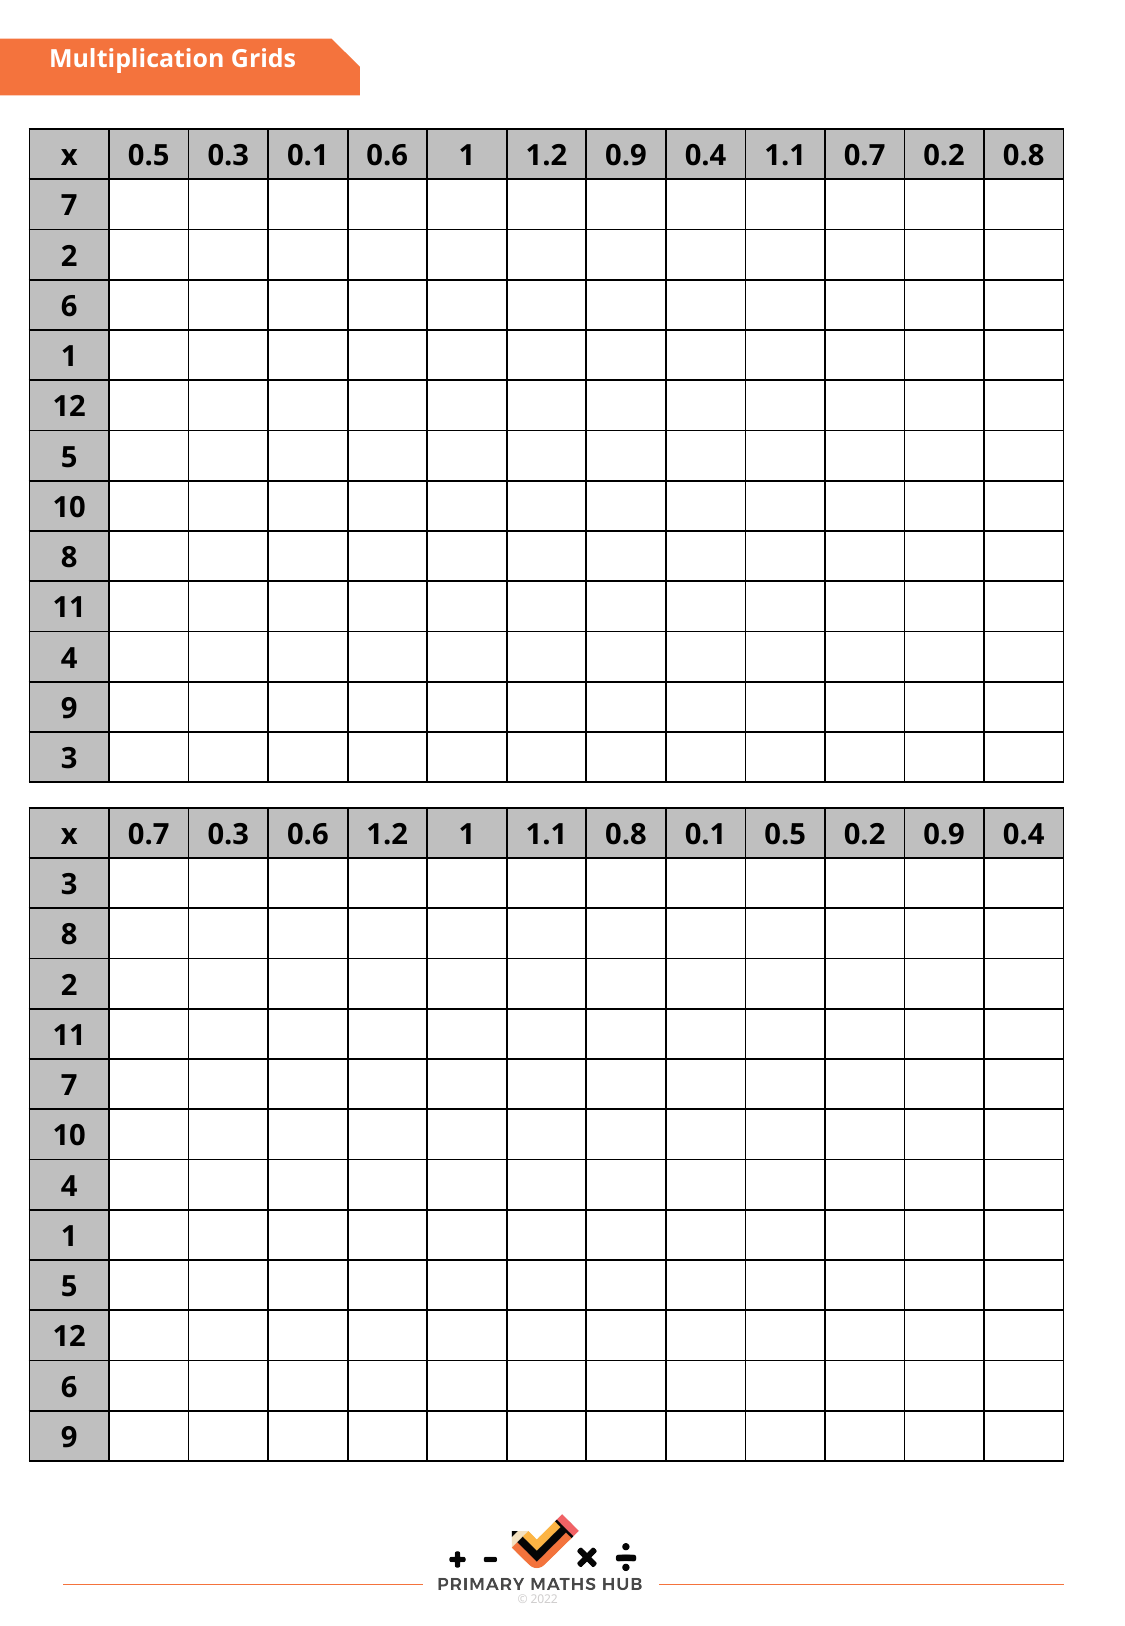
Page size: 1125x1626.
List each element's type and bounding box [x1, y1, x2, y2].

table_header [667, 130, 745, 178]
table_cell [905, 1060, 983, 1108]
table_cell [189, 1412, 267, 1460]
table_header [985, 809, 1063, 857]
table_cell [985, 281, 1063, 329]
table_cell [905, 1361, 983, 1410]
table_cell [587, 482, 665, 530]
table_cell [30, 859, 108, 907]
table_header [349, 130, 426, 178]
table_cell [587, 859, 665, 907]
table_cell [667, 532, 745, 580]
table_cell [905, 733, 983, 781]
table_cell [349, 1412, 426, 1460]
table_cell [428, 632, 506, 681]
table_cell [349, 381, 426, 430]
table_cell [349, 909, 426, 958]
table_cell [905, 959, 983, 1008]
table_cell [269, 431, 347, 480]
table_cell [905, 482, 983, 530]
table_cell [428, 1311, 506, 1360]
table_cell [508, 532, 585, 580]
table_cell [826, 1311, 904, 1360]
table_header [428, 809, 506, 857]
table_cell [587, 281, 665, 329]
table_cell [985, 632, 1063, 681]
table_cell [905, 180, 983, 229]
table_cell [349, 859, 426, 907]
table_header [826, 809, 904, 857]
table_cell [587, 1160, 665, 1209]
table_cell [826, 281, 904, 329]
table_cell [985, 582, 1063, 631]
table_cell [428, 1060, 506, 1108]
table_cell [826, 909, 904, 958]
table_cell [428, 1261, 506, 1309]
table_cell [667, 909, 745, 958]
table_cell [826, 959, 904, 1008]
table_cell [508, 1412, 585, 1460]
table_cell [905, 582, 983, 631]
table_cell [189, 909, 267, 958]
table_cell [189, 532, 267, 580]
table_cell [269, 331, 347, 379]
table_cell [826, 632, 904, 681]
table_cell [428, 331, 506, 379]
table_cell [30, 632, 108, 681]
table_cell [349, 1211, 426, 1259]
table_cell [428, 582, 506, 631]
table_cell [349, 482, 426, 530]
table_cell [189, 733, 267, 781]
table_cell [269, 532, 347, 580]
table_cell [30, 733, 108, 781]
table_cell [508, 733, 585, 781]
table_cell [587, 1261, 665, 1309]
table_cell [30, 909, 108, 958]
table_header [189, 809, 267, 857]
table_header [269, 130, 347, 178]
table_cell [189, 582, 267, 631]
table_header [667, 809, 745, 857]
table_cell [189, 1211, 267, 1259]
table_cell [269, 1311, 347, 1360]
table_cell [587, 1361, 665, 1410]
table_cell [667, 1010, 745, 1058]
table_cell [110, 582, 188, 631]
table_cell [985, 381, 1063, 430]
table_cell [587, 1412, 665, 1460]
table_cell [269, 1160, 347, 1209]
table_cell [746, 959, 824, 1008]
table_cell [826, 1412, 904, 1460]
table_cell [905, 532, 983, 580]
table_header [508, 130, 585, 178]
table_cell [667, 431, 745, 480]
table_cell [985, 1010, 1063, 1058]
table_cell [189, 381, 267, 430]
table_cell [508, 431, 585, 480]
table_cell [587, 733, 665, 781]
table_cell [985, 1211, 1063, 1259]
table_cell [905, 1110, 983, 1159]
table_cell [746, 859, 824, 907]
table_cell [189, 331, 267, 379]
table_cell [269, 909, 347, 958]
table_cell [667, 1361, 745, 1410]
table_cell [985, 1261, 1063, 1309]
table_cell [905, 381, 983, 430]
table_cell [667, 1311, 745, 1360]
table_cell [667, 582, 745, 631]
table_cell [746, 683, 824, 731]
picture [432, 1512, 648, 1597]
table_cell [508, 683, 585, 731]
table_cell [189, 1010, 267, 1058]
table_header [349, 809, 426, 857]
table_cell [110, 532, 188, 580]
table_cell [189, 230, 267, 279]
table_cell [985, 1311, 1063, 1360]
table_cell [428, 180, 506, 229]
table_cell [508, 331, 585, 379]
table_cell [110, 331, 188, 379]
table_cell [667, 859, 745, 907]
table_cell [269, 1060, 347, 1108]
table_cell [667, 381, 745, 430]
table_cell [587, 1211, 665, 1259]
table_cell [587, 1010, 665, 1058]
table_cell [746, 1311, 824, 1360]
table_cell [30, 1110, 108, 1159]
table_cell [428, 1010, 506, 1058]
table_cell [587, 909, 665, 958]
table_cell [587, 683, 665, 731]
table_cell [667, 1160, 745, 1209]
table_cell [508, 909, 585, 958]
table_cell [508, 1311, 585, 1360]
table_cell [269, 180, 347, 229]
table_cell [508, 1160, 585, 1209]
table_cell [428, 482, 506, 530]
table_cell [428, 281, 506, 329]
table_cell [269, 1010, 347, 1058]
table_cell [349, 230, 426, 279]
table_cell [269, 632, 347, 681]
table_cell [428, 859, 506, 907]
table_cell [349, 1361, 426, 1410]
table_cell [587, 632, 665, 681]
table_cell [189, 1361, 267, 1410]
table_cell [746, 1412, 824, 1460]
table_cell [667, 683, 745, 731]
table_cell [905, 1211, 983, 1259]
table_cell [667, 1110, 745, 1159]
table_cell [189, 1261, 267, 1309]
table_cell [667, 1412, 745, 1460]
table_cell [905, 1311, 983, 1360]
table_cell [269, 1261, 347, 1309]
table_header [30, 130, 108, 178]
table_cell [428, 1110, 506, 1159]
table_cell [667, 180, 745, 229]
table_cell [746, 1211, 824, 1259]
text_box [429, 1584, 646, 1614]
table_cell [826, 1211, 904, 1259]
table_cell [826, 859, 904, 907]
table_cell [349, 532, 426, 580]
table_cell [587, 381, 665, 430]
table_cell [30, 1261, 108, 1309]
table_cell [985, 959, 1063, 1008]
table_cell [30, 230, 108, 279]
table_cell [110, 959, 188, 1008]
table_header [269, 809, 347, 857]
table_cell [269, 733, 347, 781]
table_cell [269, 281, 347, 329]
table_cell [269, 1110, 347, 1159]
table_cell [905, 1412, 983, 1460]
table_cell [746, 733, 824, 781]
table_cell [587, 1311, 665, 1360]
table_cell [826, 331, 904, 379]
table_cell [349, 281, 426, 329]
table_cell [189, 1060, 267, 1108]
table_cell [905, 331, 983, 379]
table_cell [269, 1412, 347, 1460]
table_cell [746, 331, 824, 379]
table_cell [110, 1010, 188, 1058]
table_cell [110, 1211, 188, 1259]
table_cell [189, 180, 267, 229]
table_cell [30, 1211, 108, 1259]
table_cell [189, 482, 267, 530]
table_header [428, 130, 506, 178]
table_cell [508, 582, 585, 631]
table_cell [508, 230, 585, 279]
table_cell [269, 582, 347, 631]
table_cell [746, 1261, 824, 1309]
table_cell [587, 180, 665, 229]
table_cell [508, 482, 585, 530]
table_cell [746, 230, 824, 279]
table_cell [826, 1361, 904, 1410]
table_cell [667, 281, 745, 329]
table_cell [189, 1160, 267, 1209]
table_cell [110, 859, 188, 907]
table_cell [110, 1261, 188, 1309]
table_cell [667, 482, 745, 530]
table_cell [985, 1160, 1063, 1209]
table_cell [985, 431, 1063, 480]
table_header [110, 130, 188, 178]
table_cell [428, 1412, 506, 1460]
table_cell [746, 180, 824, 229]
table_cell [587, 582, 665, 631]
table_header [587, 809, 665, 857]
table_header [110, 809, 188, 857]
table_cell [746, 532, 824, 580]
table_cell [587, 431, 665, 480]
table_cell [985, 482, 1063, 530]
table_cell [110, 381, 188, 430]
table_cell [905, 431, 983, 480]
table_cell [826, 683, 904, 731]
table_cell [826, 230, 904, 279]
table_header [746, 809, 824, 857]
table_cell [508, 381, 585, 430]
table_cell [667, 959, 745, 1008]
table_cell [826, 1060, 904, 1108]
table_cell [349, 1010, 426, 1058]
table_cell [508, 281, 585, 329]
table_cell [189, 281, 267, 329]
table_cell [985, 733, 1063, 781]
table_cell [826, 532, 904, 580]
table_header [30, 809, 108, 857]
table_cell [110, 1412, 188, 1460]
table_cell [189, 1110, 267, 1159]
table_cell [30, 1060, 108, 1108]
table_cell [905, 909, 983, 958]
table_cell [269, 482, 347, 530]
table_cell [667, 733, 745, 781]
table_cell [587, 1060, 665, 1108]
table_cell [428, 1211, 506, 1259]
table_cell [985, 331, 1063, 379]
table_cell [110, 482, 188, 530]
table_cell [667, 1060, 745, 1108]
table_cell [826, 431, 904, 480]
table_cell [508, 1361, 585, 1410]
table_cell [428, 381, 506, 430]
table_cell [905, 1261, 983, 1309]
table_cell [349, 683, 426, 731]
table_cell [349, 733, 426, 781]
table_cell [746, 482, 824, 530]
table_cell [746, 1060, 824, 1108]
table_cell [508, 632, 585, 681]
table_cell [587, 532, 665, 580]
table_cell [508, 1261, 585, 1309]
table_cell [428, 909, 506, 958]
table_header [508, 809, 585, 857]
table_cell [826, 582, 904, 631]
text_box [0, 37, 361, 97]
table_cell [508, 1060, 585, 1108]
table_cell [428, 1160, 506, 1209]
table_header [189, 130, 267, 178]
table_cell [905, 632, 983, 681]
table_cell [30, 1010, 108, 1058]
table_cell [826, 733, 904, 781]
table_cell [110, 180, 188, 229]
table_header [905, 130, 983, 178]
table_cell [110, 230, 188, 279]
table_header [826, 130, 904, 178]
table_cell [30, 1361, 108, 1410]
table_cell [985, 532, 1063, 580]
table_cell [110, 1160, 188, 1209]
table_cell [905, 1160, 983, 1209]
table_cell [349, 632, 426, 681]
table_cell [985, 909, 1063, 958]
table_cell [30, 1160, 108, 1209]
table_cell [110, 1060, 188, 1108]
table_cell [746, 431, 824, 480]
table_cell [985, 1412, 1063, 1460]
table_cell [587, 1110, 665, 1159]
table_cell [667, 331, 745, 379]
table_cell [746, 632, 824, 681]
table_cell [508, 1211, 585, 1259]
table_cell [905, 281, 983, 329]
table_cell [110, 1110, 188, 1159]
table_cell [349, 180, 426, 229]
table_cell [30, 331, 108, 379]
table_cell [985, 859, 1063, 907]
table_cell [189, 431, 267, 480]
table_cell [269, 959, 347, 1008]
table_cell [905, 859, 983, 907]
table_cell [428, 532, 506, 580]
table_cell [746, 582, 824, 631]
table_cell [826, 1261, 904, 1309]
table_cell [269, 1211, 347, 1259]
table_cell [985, 683, 1063, 731]
table_cell [667, 1261, 745, 1309]
table_cell [30, 582, 108, 631]
table_cell [30, 482, 108, 530]
table_cell [746, 1361, 824, 1410]
table_cell [746, 1160, 824, 1209]
table_cell [110, 632, 188, 681]
table_cell [826, 1160, 904, 1209]
table_cell [349, 431, 426, 480]
table_cell [428, 1361, 506, 1410]
table_cell [349, 331, 426, 379]
table_cell [189, 1311, 267, 1360]
table_cell [826, 1010, 904, 1058]
table_cell [667, 230, 745, 279]
table_cell [905, 1010, 983, 1058]
table_cell [826, 180, 904, 229]
table_cell [905, 683, 983, 731]
table_cell [269, 859, 347, 907]
table_cell [349, 959, 426, 1008]
table_cell [30, 1311, 108, 1360]
table_cell [269, 230, 347, 279]
table_cell [269, 683, 347, 731]
table_cell [110, 909, 188, 958]
table_cell [269, 1361, 347, 1410]
table_cell [746, 381, 824, 430]
table_cell [349, 1261, 426, 1309]
table_cell [667, 632, 745, 681]
table_cell [110, 281, 188, 329]
table_cell [30, 381, 108, 430]
table_cell [30, 532, 108, 580]
table_cell [269, 381, 347, 430]
table_header [905, 809, 983, 857]
table_cell [667, 1211, 745, 1259]
table_cell [110, 683, 188, 731]
table_cell [746, 281, 824, 329]
table_cell [985, 230, 1063, 279]
table_cell [349, 1060, 426, 1108]
table_cell [30, 431, 108, 480]
table_cell [428, 683, 506, 731]
table_cell [189, 632, 267, 681]
table_cell [985, 180, 1063, 229]
table_cell [508, 1010, 585, 1058]
table_header [985, 130, 1063, 178]
table_header [746, 130, 824, 178]
table_cell [428, 733, 506, 781]
table_cell [508, 180, 585, 229]
table_cell [428, 230, 506, 279]
table_cell [110, 1361, 188, 1410]
table_cell [189, 683, 267, 731]
table_header [587, 130, 665, 178]
table_cell [30, 683, 108, 731]
table_cell [826, 381, 904, 430]
table_cell [746, 1010, 824, 1058]
table_cell [110, 1311, 188, 1360]
table_cell [189, 859, 267, 907]
table_cell [349, 1311, 426, 1360]
table_cell [826, 1110, 904, 1159]
table_cell [349, 1110, 426, 1159]
table_cell [985, 1110, 1063, 1159]
table_cell [746, 1110, 824, 1159]
table_cell [508, 859, 585, 907]
table_cell [349, 582, 426, 631]
table_cell [30, 1412, 108, 1460]
table_cell [985, 1361, 1063, 1410]
table_cell [508, 959, 585, 1008]
table_cell [30, 959, 108, 1008]
table_cell [110, 733, 188, 781]
table_cell [508, 1110, 585, 1159]
table_cell [587, 331, 665, 379]
table_cell [189, 959, 267, 1008]
table_cell [428, 959, 506, 1008]
table_cell [428, 431, 506, 480]
table_cell [587, 230, 665, 279]
table_cell [826, 482, 904, 530]
table_cell [985, 1060, 1063, 1108]
table_cell [110, 431, 188, 480]
table_cell [905, 230, 983, 279]
table_cell [30, 281, 108, 329]
table_cell [30, 180, 108, 229]
table_cell [587, 959, 665, 1008]
table_cell [349, 1160, 426, 1209]
table_cell [746, 909, 824, 958]
